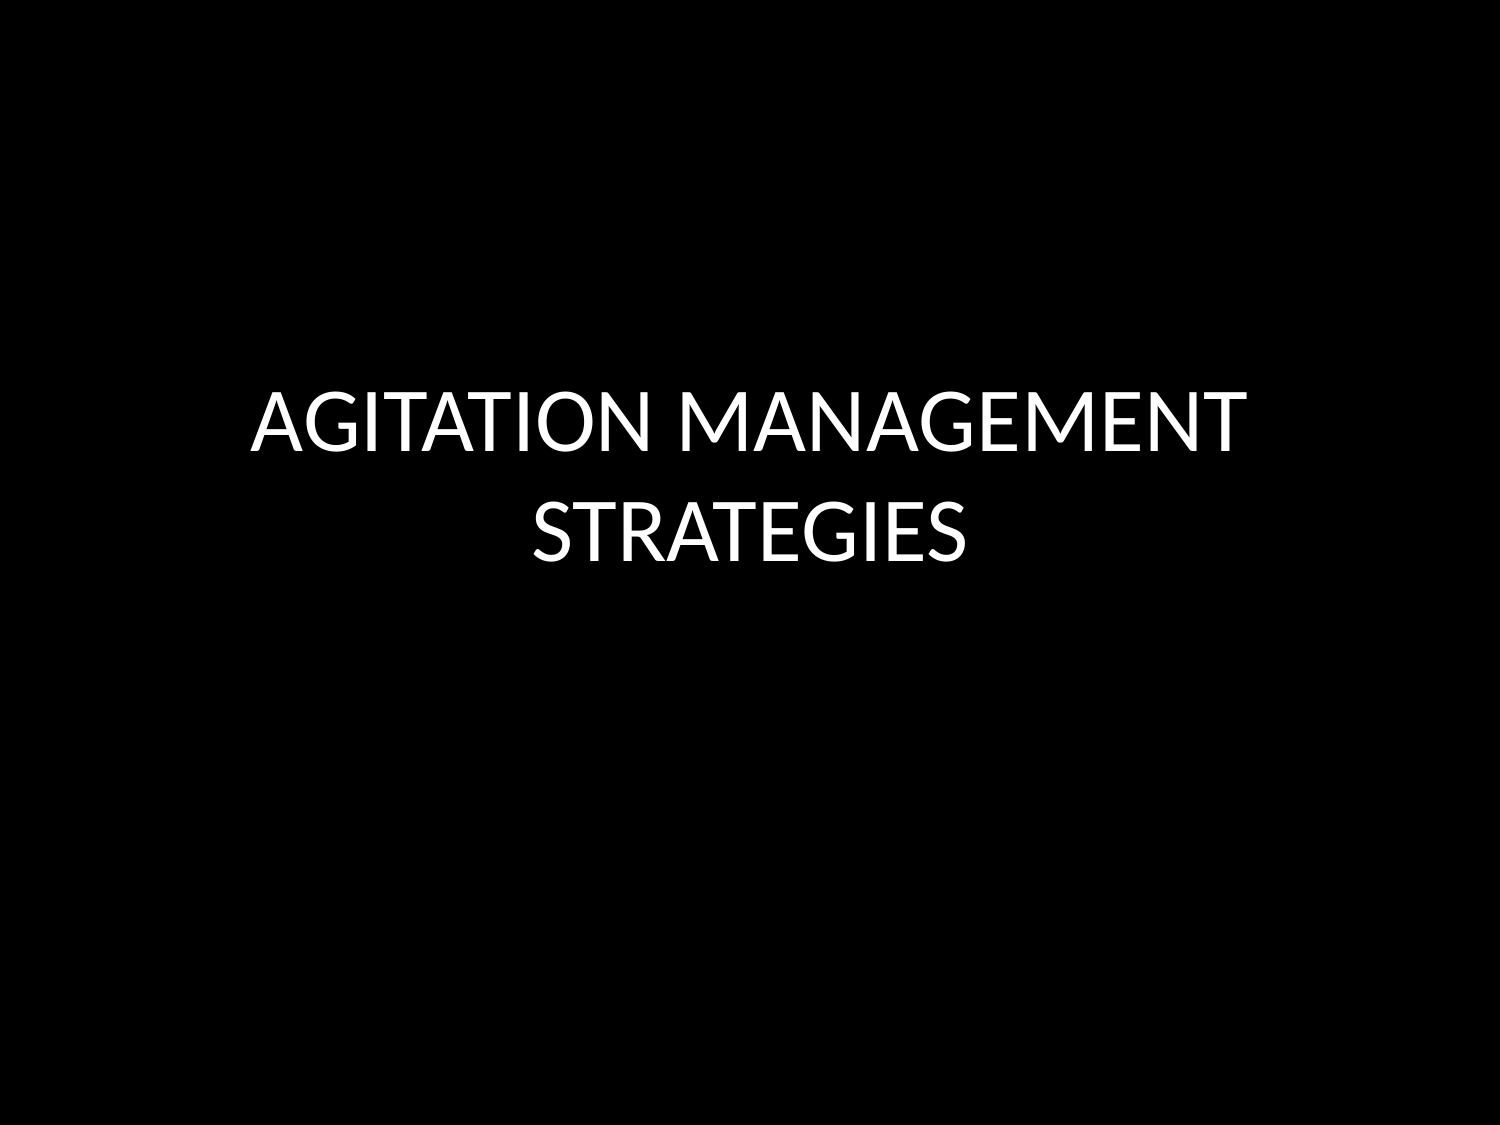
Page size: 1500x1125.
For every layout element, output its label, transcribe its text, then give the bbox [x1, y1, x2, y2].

title AGITATION MANAGEMENT STRATEGIES [112, 349, 1388, 591]
